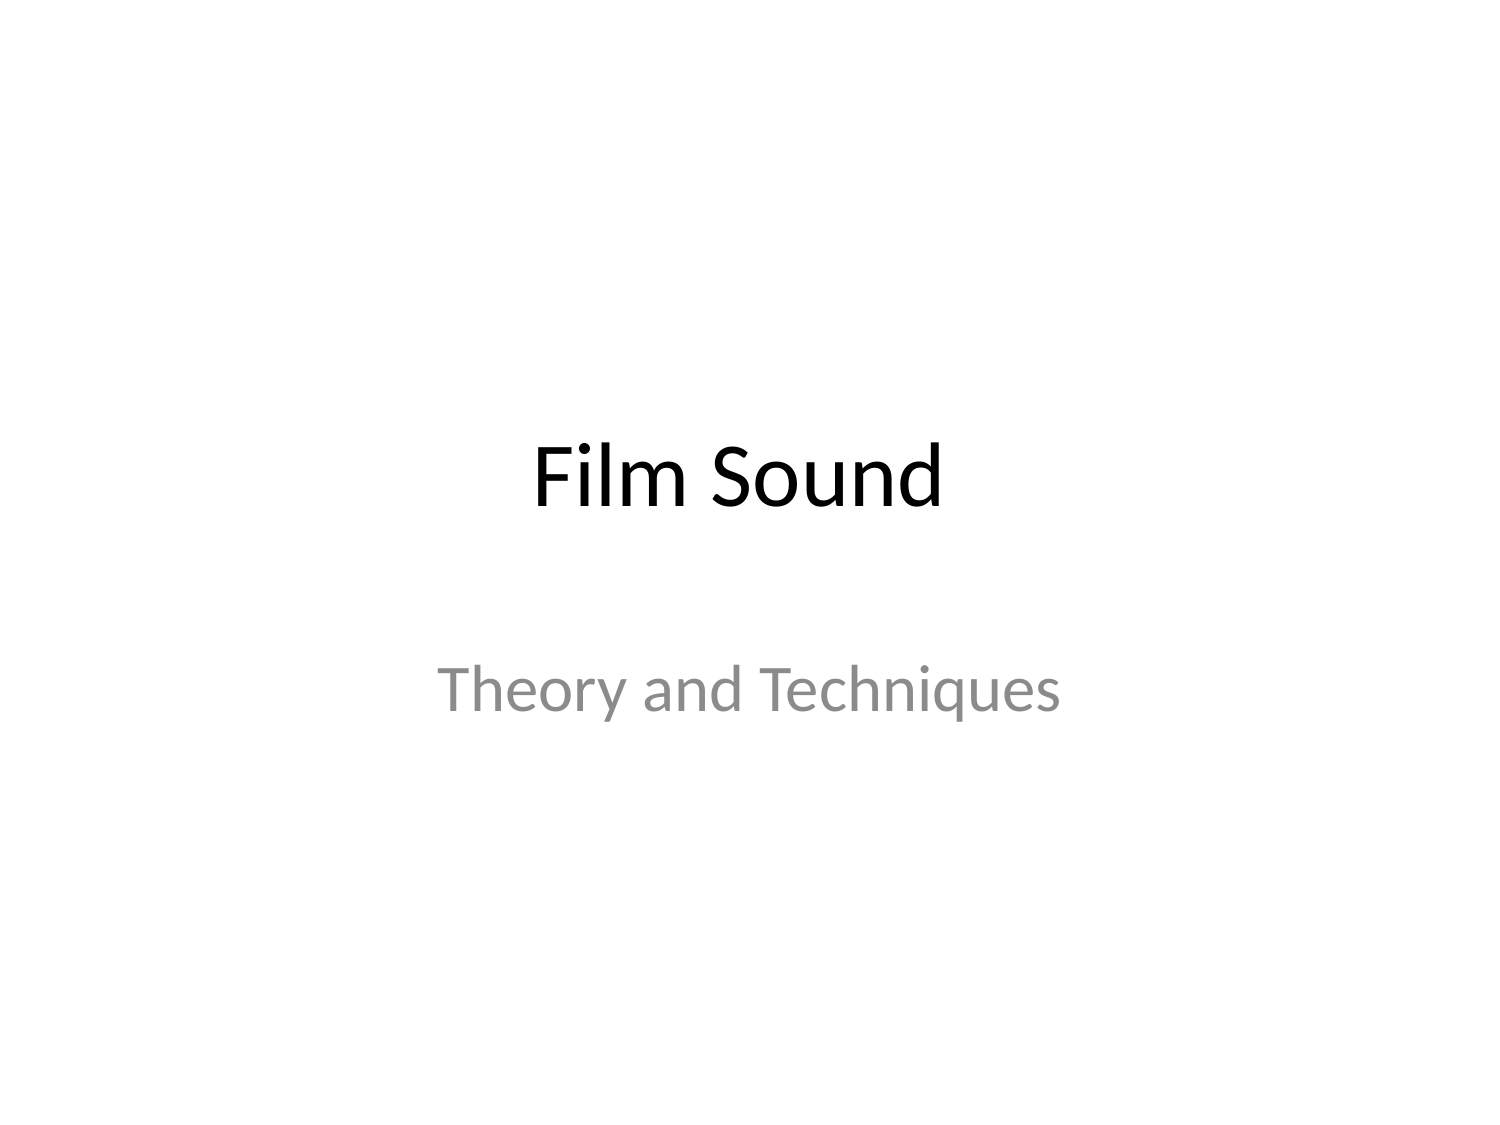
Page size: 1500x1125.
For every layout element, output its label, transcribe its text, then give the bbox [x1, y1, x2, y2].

title Film Sound [112, 349, 1388, 591]
subtitle Theory and Techniques [225, 637, 1275, 925]
